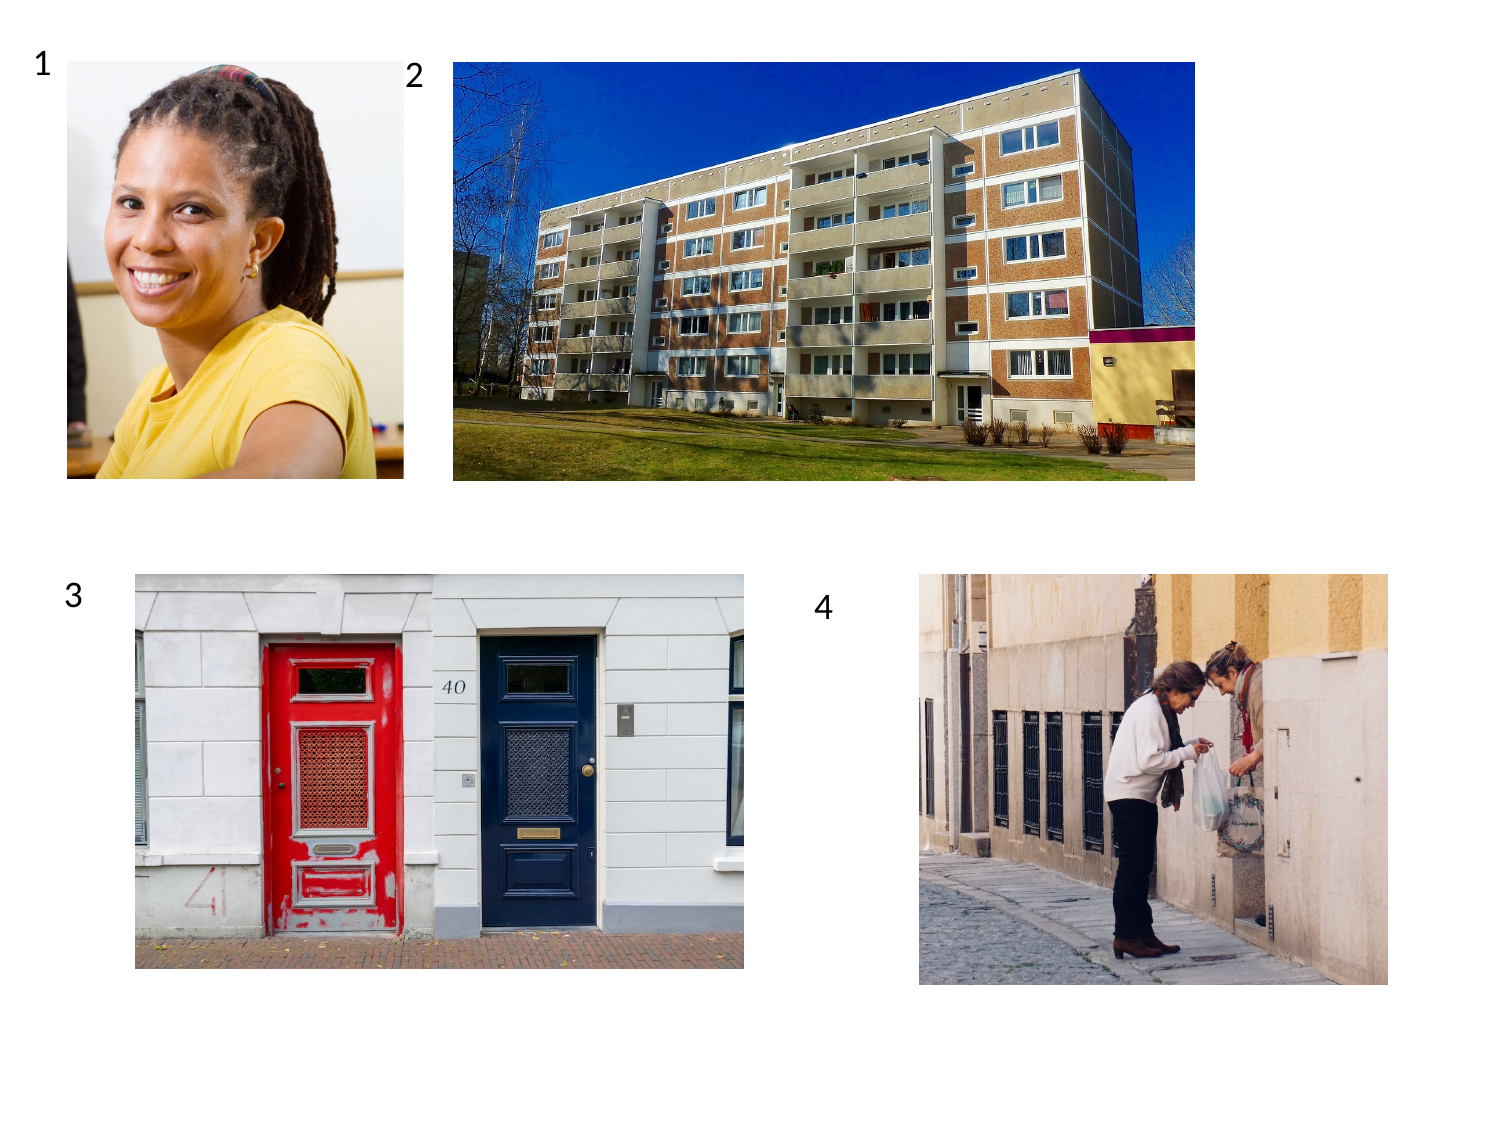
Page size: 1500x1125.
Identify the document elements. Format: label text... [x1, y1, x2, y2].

text_box 2 [389, 42, 439, 103]
picture [66, 60, 404, 479]
picture [919, 574, 1389, 985]
picture [453, 62, 1195, 481]
text_box 3 [48, 562, 98, 623]
picture [134, 573, 744, 970]
text_box 4 [799, 574, 849, 634]
text_box 1 [17, 30, 67, 91]
